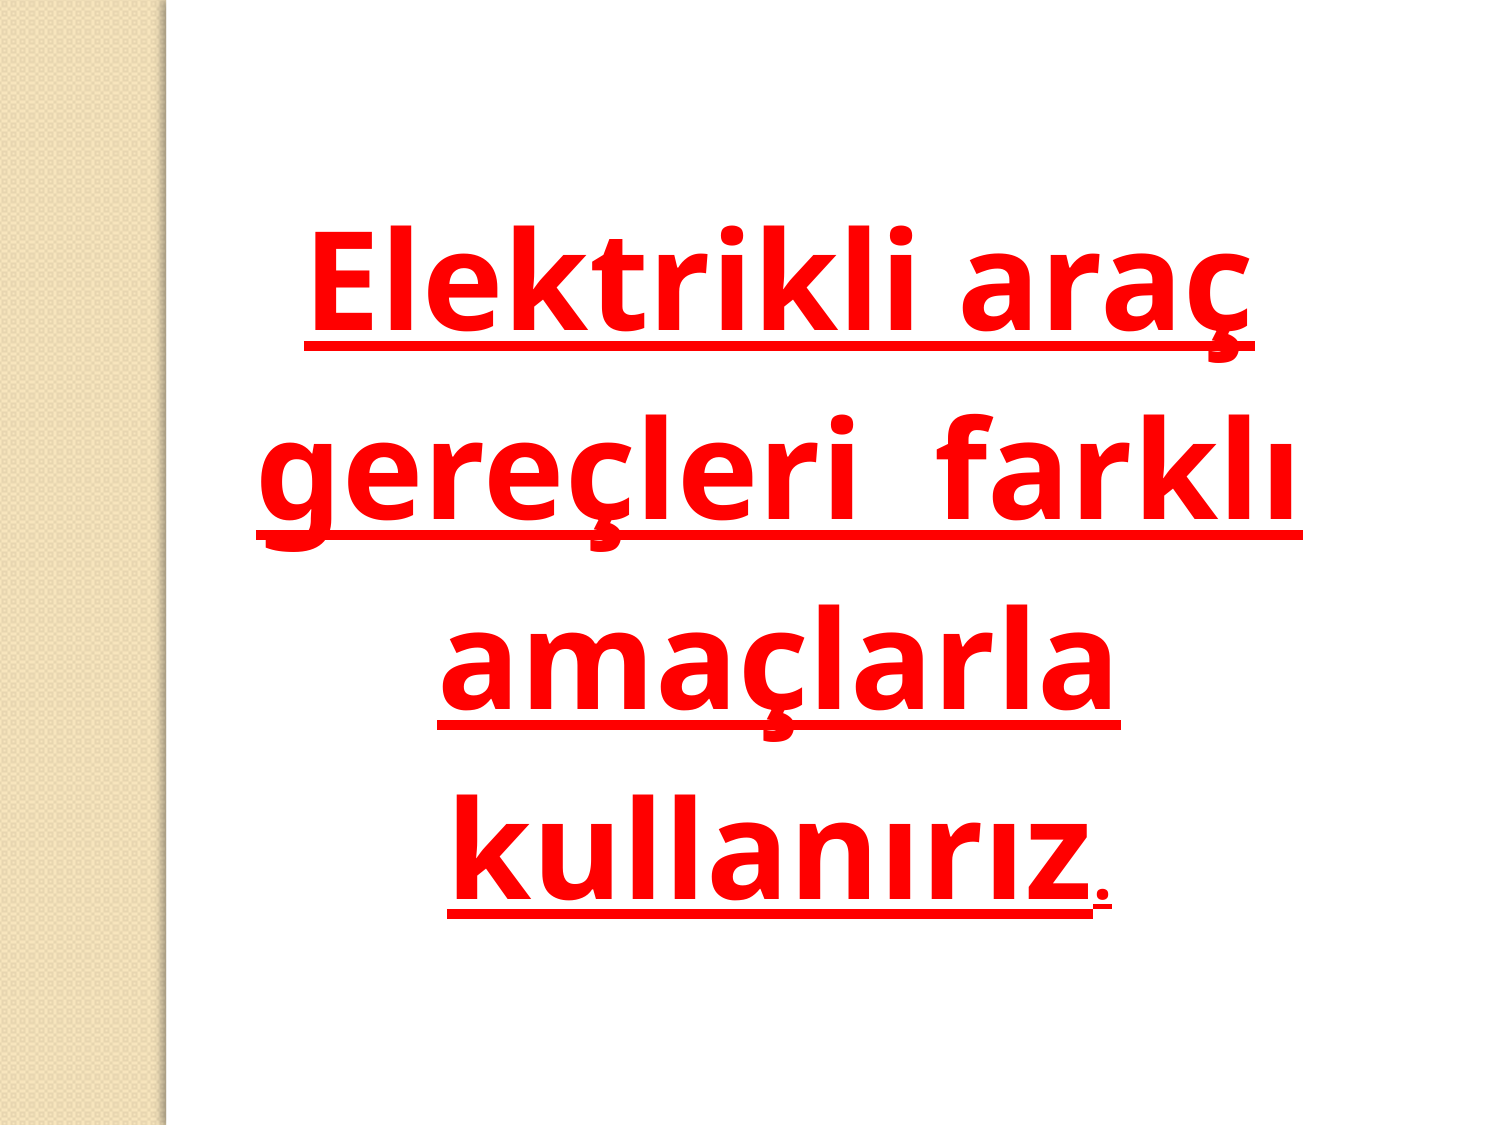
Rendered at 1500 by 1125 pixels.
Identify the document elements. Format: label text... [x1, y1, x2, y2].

text_box Elektrikli araç gereçleri farklı amaçlarla kullanırız. [147, 160, 1412, 935]
